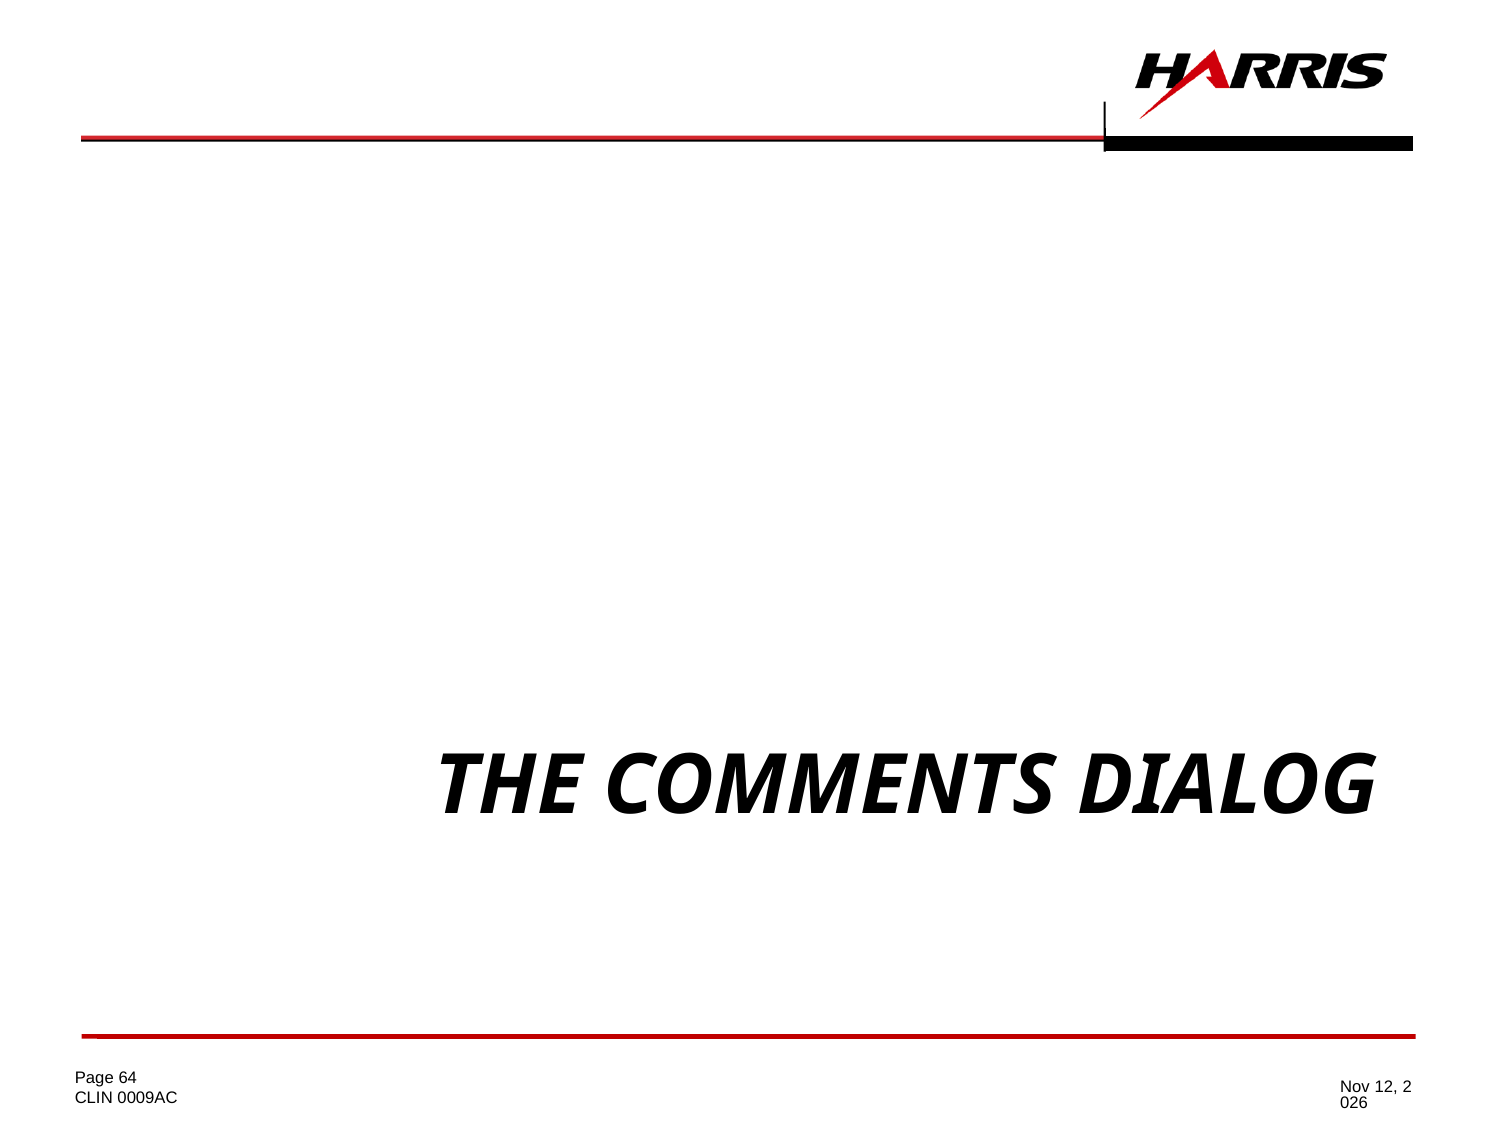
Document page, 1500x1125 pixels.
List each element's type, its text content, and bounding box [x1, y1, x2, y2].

picture [1135, 49, 1387, 119]
title The Comments Dialog [118, 722, 1394, 947]
slide_number 6-Oct-14 [1324, 1063, 1435, 1108]
